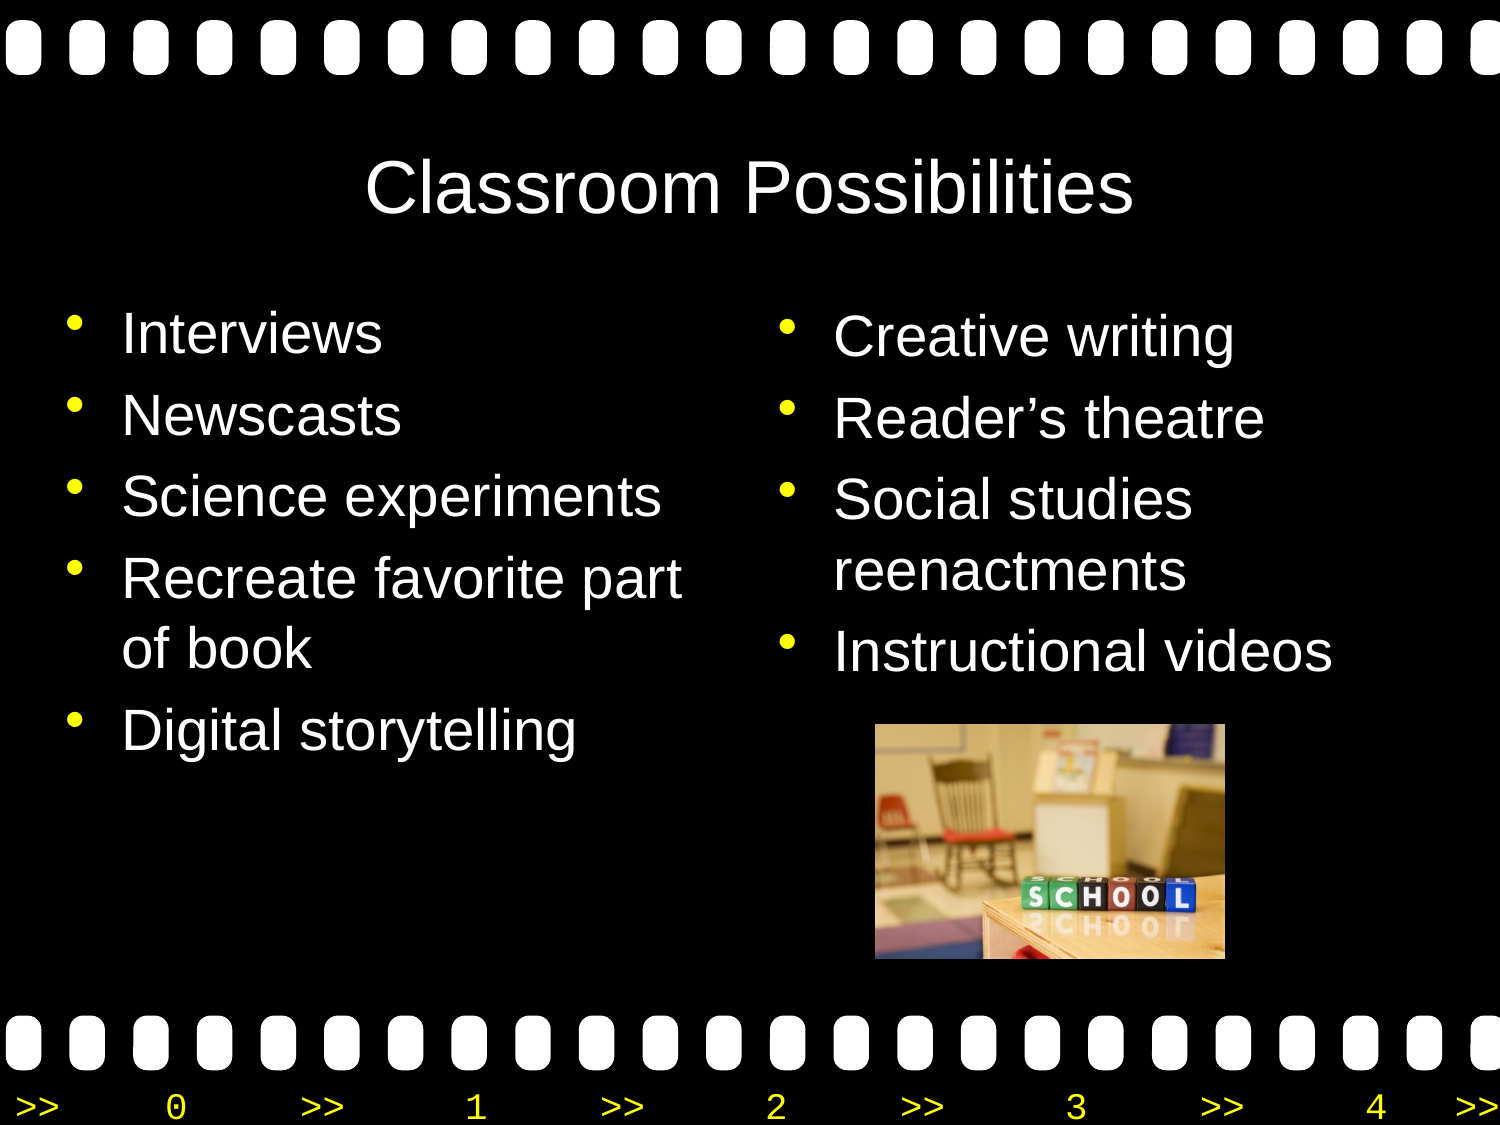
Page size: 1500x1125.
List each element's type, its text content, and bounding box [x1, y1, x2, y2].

picture [874, 724, 1226, 959]
title Classroom Possibilities [74, 89, 1426, 278]
list Creative writing Reader’s theatre Social studies reenactments Instructional videos [762, 290, 1426, 1006]
list Interviews Newscasts Science experiments Recreate favorite part of book Digital storytelling [49, 287, 713, 1002]
